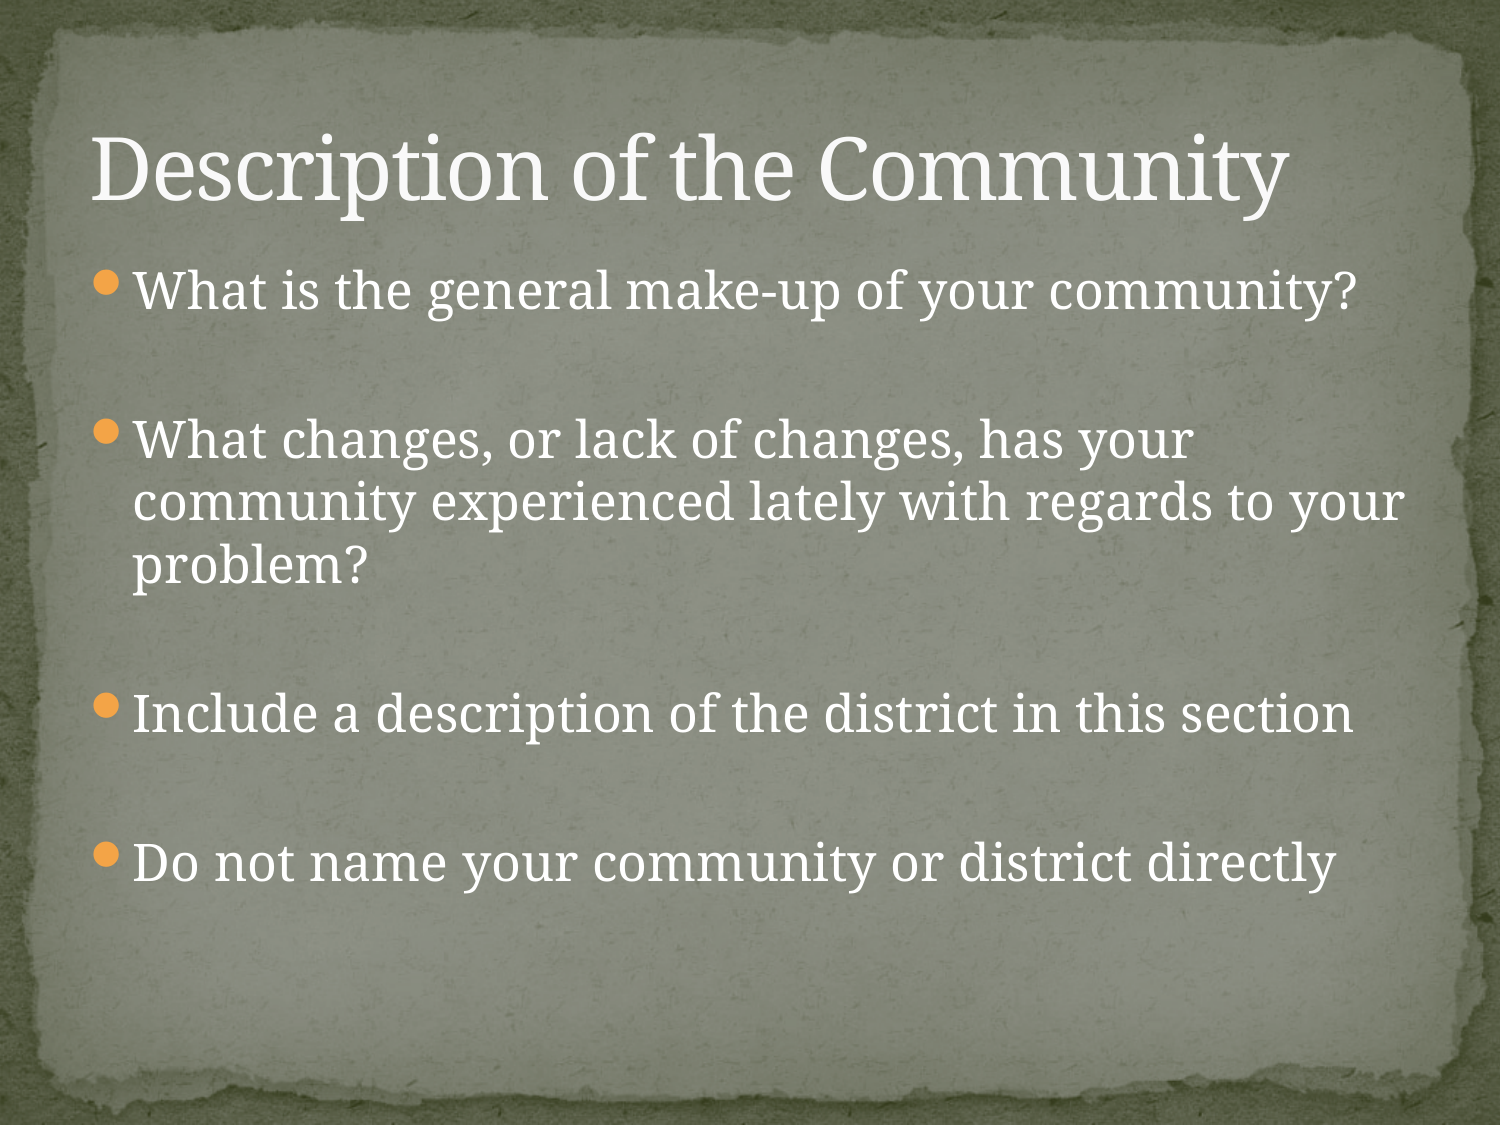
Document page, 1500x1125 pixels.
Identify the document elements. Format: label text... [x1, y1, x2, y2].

list What is the general make-up of your community? What changes, or lack of changes, has your community experienced lately with regards to your problem? Include a description of the district in this section Do not name your community or district directly [75, 249, 1425, 1000]
title Description of the Community [74, 24, 1425, 225]
